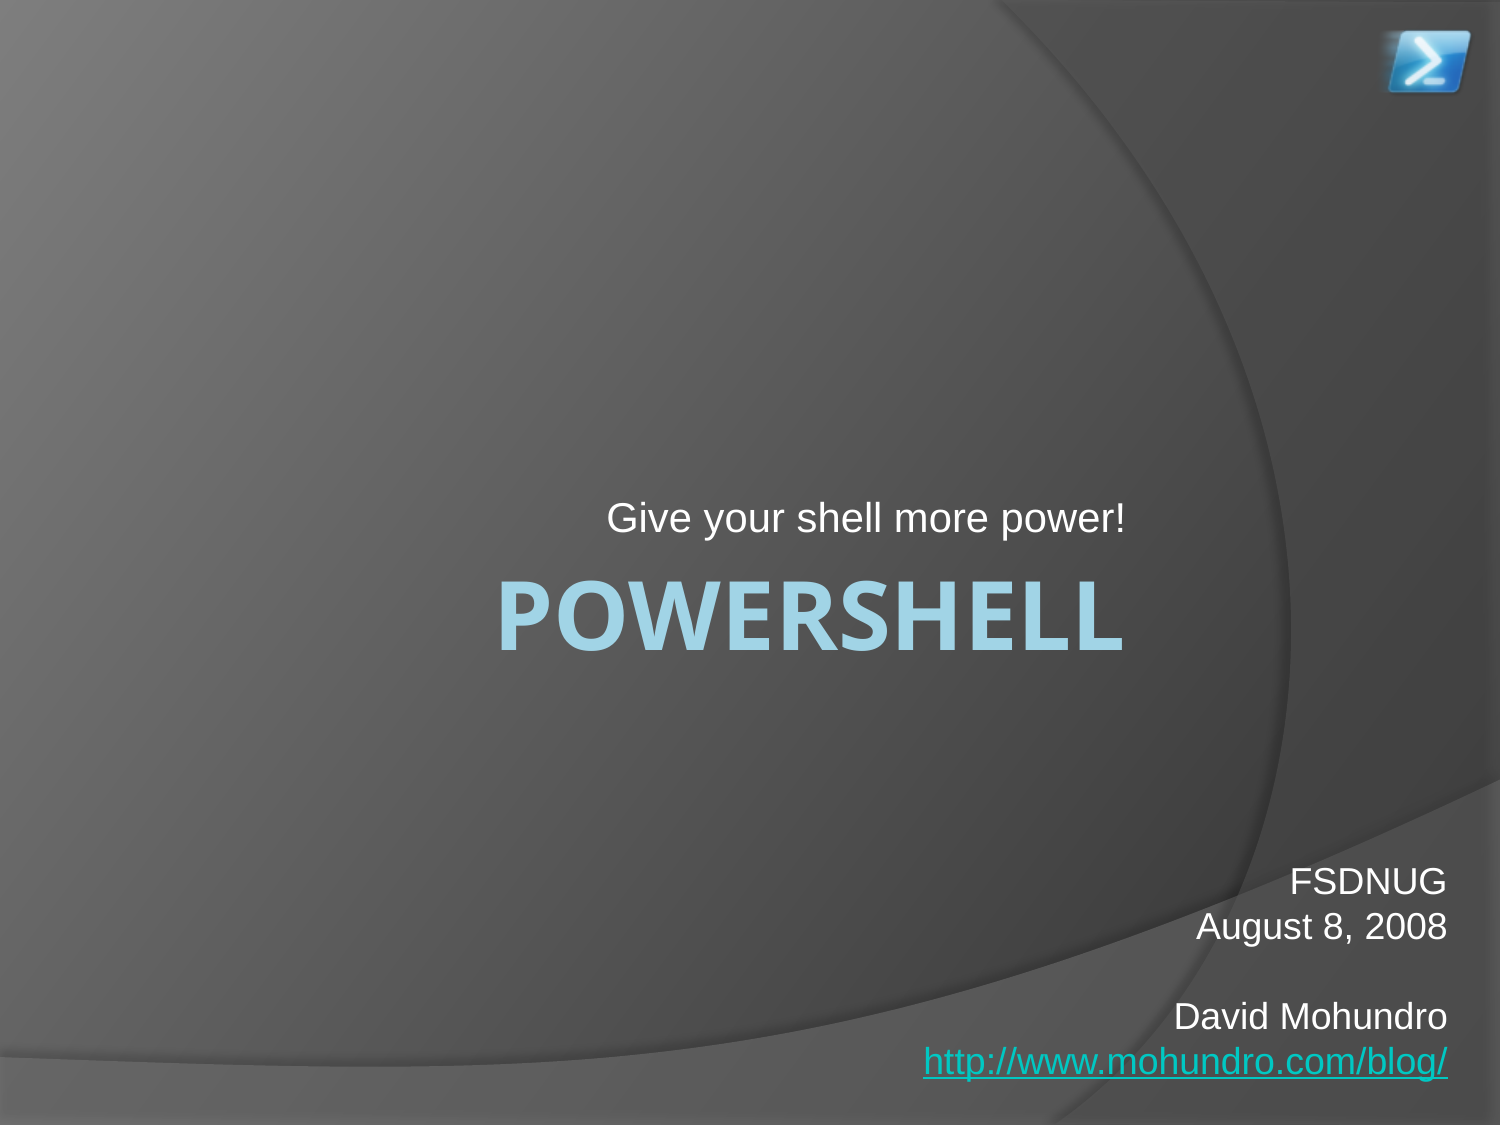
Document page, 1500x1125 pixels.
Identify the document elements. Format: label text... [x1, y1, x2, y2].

title POWERSHELL [70, 547, 1134, 925]
subtitle Give your shell more power! [71, 253, 1134, 541]
picture [1374, 12, 1475, 113]
text_box FSDNUG August 8, 2008 David Mohundro http://www.mohundro.com/blog/ [825, 849, 1463, 1090]
